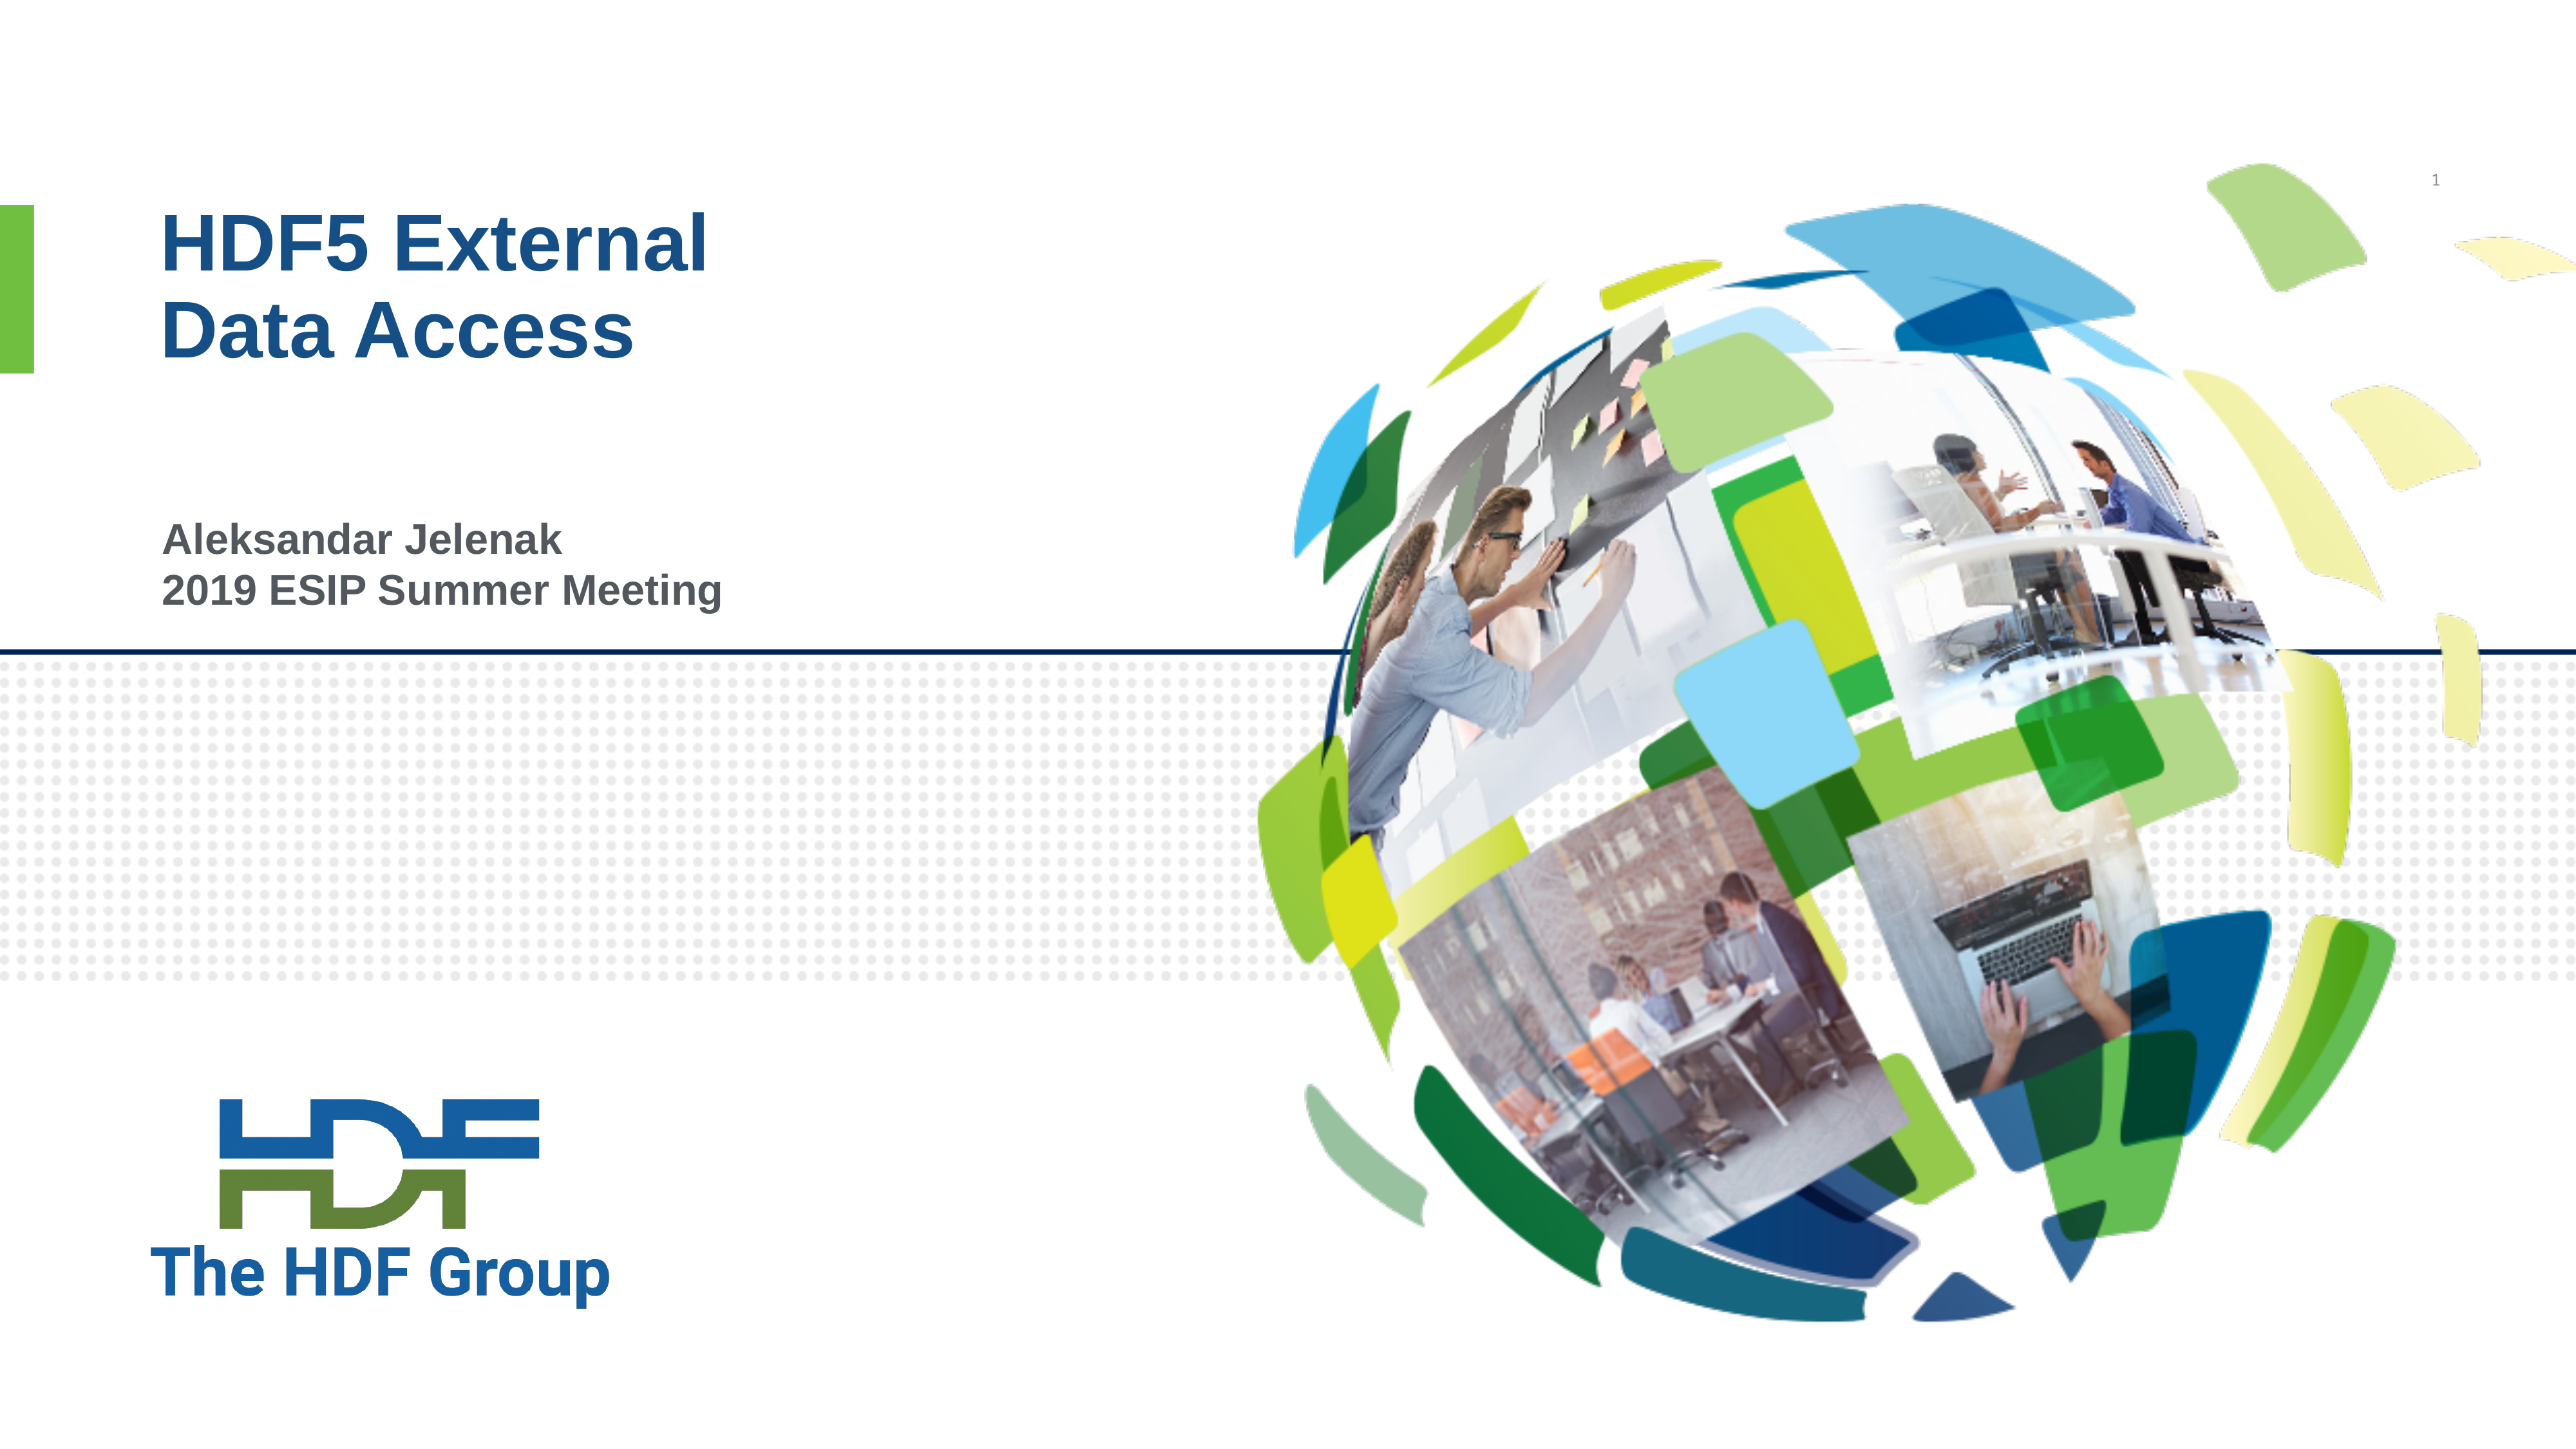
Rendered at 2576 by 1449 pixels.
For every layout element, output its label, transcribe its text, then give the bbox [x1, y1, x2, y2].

title HDF5 External Data Access [154, 195, 886, 383]
picture [1213, 131, 2576, 1393]
text_box Aleksandar Jelenak 2019 ESIP Summer Meeting [156, 506, 730, 620]
text_box [0, 205, 34, 374]
picture [126, 1093, 632, 1318]
